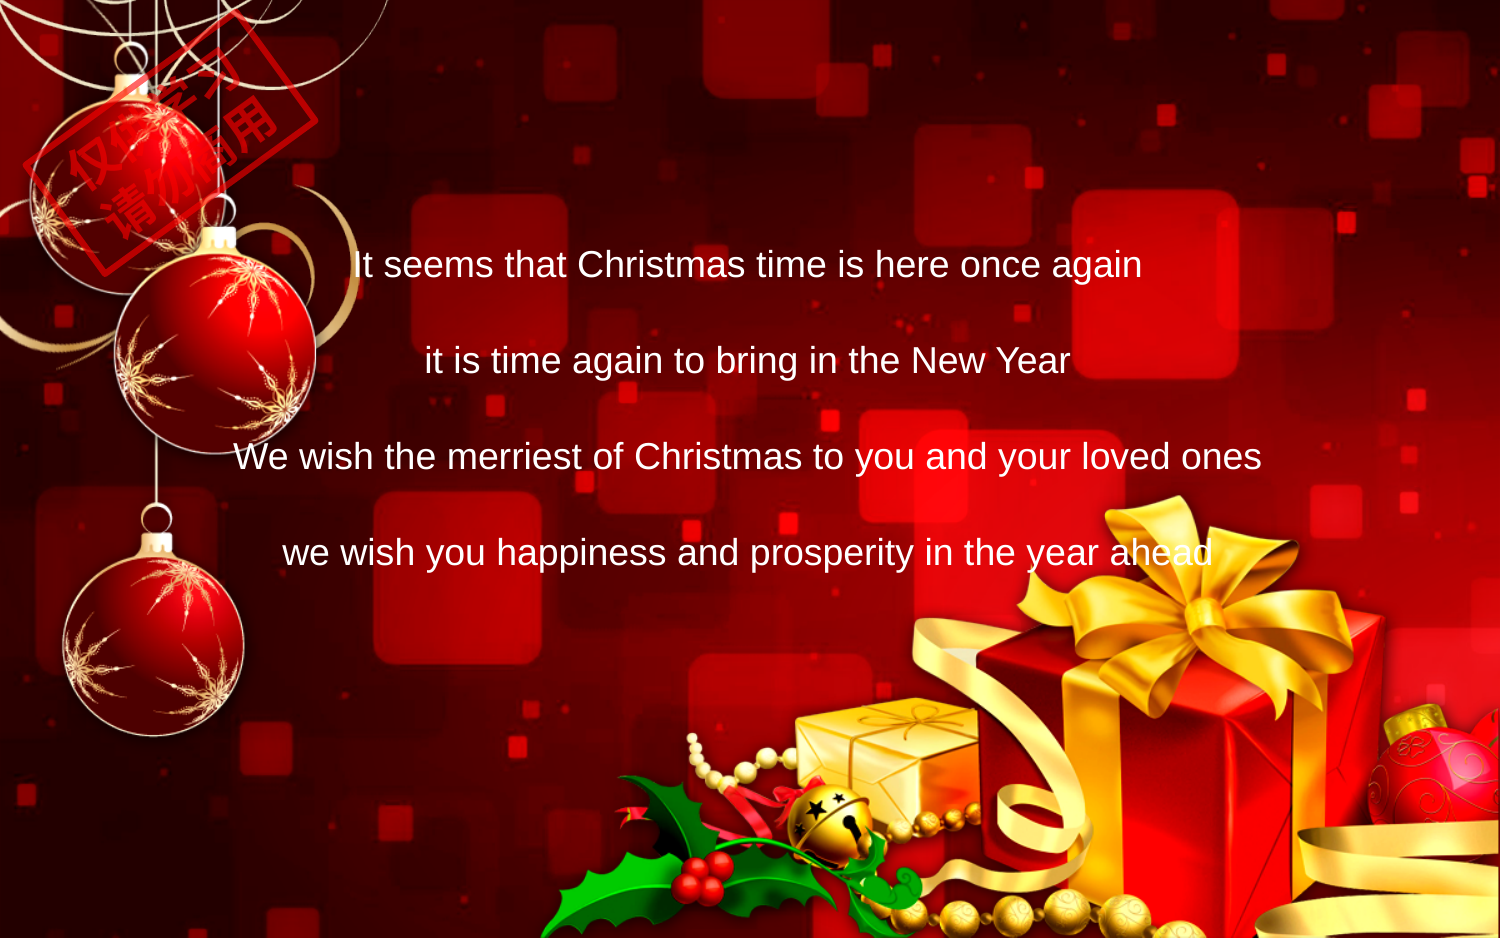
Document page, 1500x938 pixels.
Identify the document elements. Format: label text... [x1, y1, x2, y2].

text_box we wish you happiness and prosperity in the year ahead [404, 520, 469, 581]
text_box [0, 0, 401, 769]
picture [0, 0, 1500, 938]
text_box We wish the merriest of Christmas to you and your loved ones [404, 424, 1278, 485]
text_box it is time again to bring in the New Year [409, 328, 1087, 389]
text_box It seems that Christmas time is here once again [404, 233, 1159, 293]
